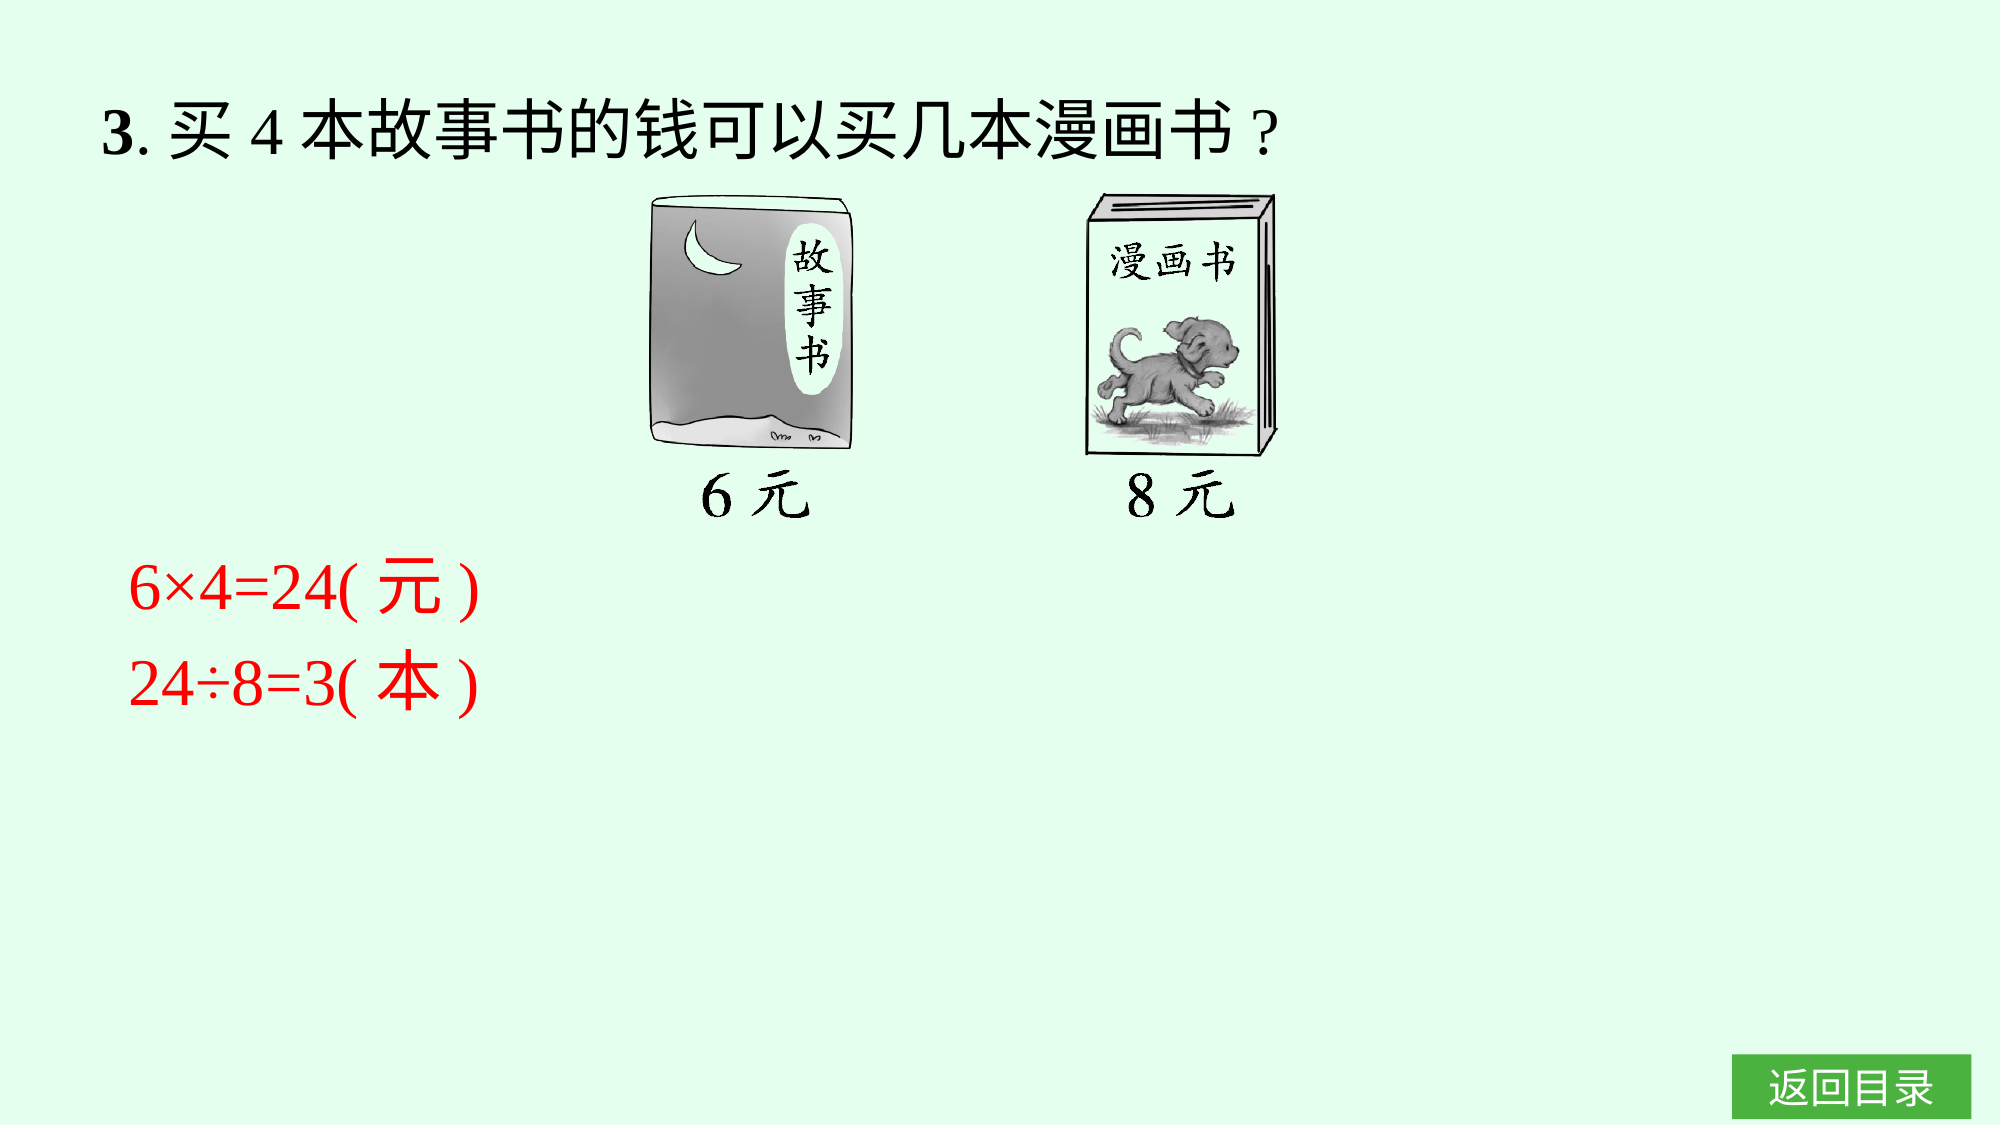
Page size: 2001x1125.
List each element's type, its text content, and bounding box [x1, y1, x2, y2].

text_box 3.买4本故事书的钱可以买几本漫画书? [86, 64, 1312, 176]
text_box 6×4=24(元) 24÷8=3(本) [113, 519, 496, 726]
picture [643, 176, 1285, 520]
